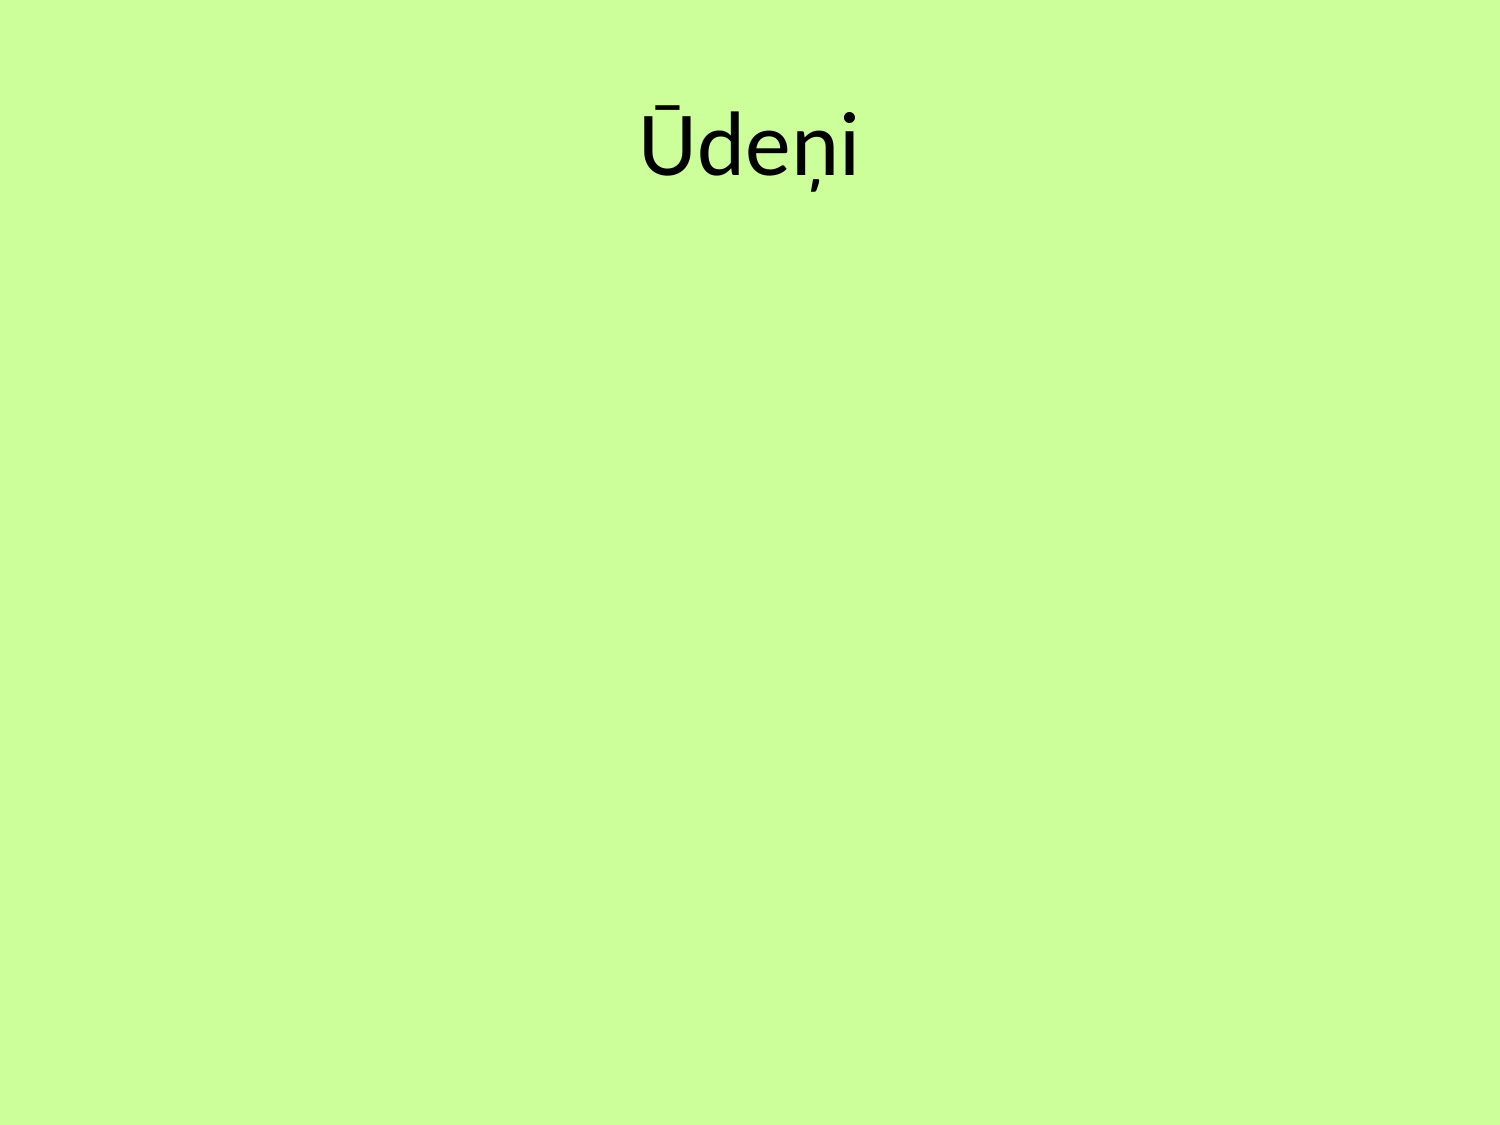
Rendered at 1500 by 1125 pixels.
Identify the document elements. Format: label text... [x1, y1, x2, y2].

title Ūdeņi [75, 45, 1425, 233]
